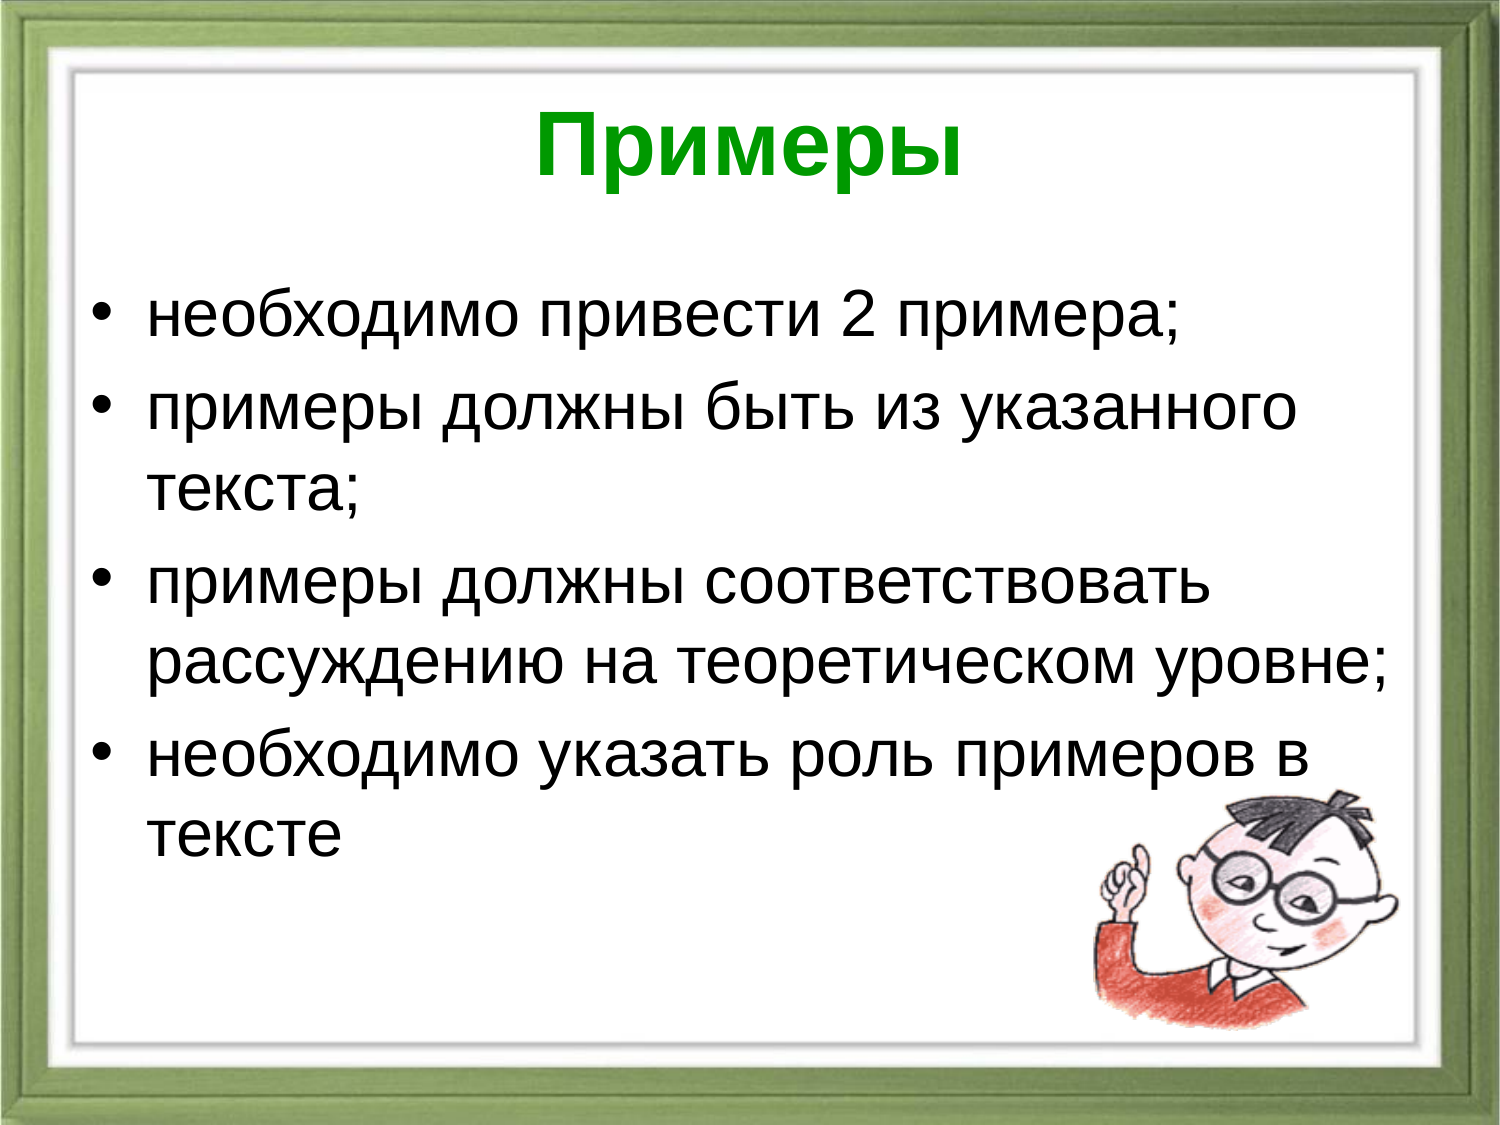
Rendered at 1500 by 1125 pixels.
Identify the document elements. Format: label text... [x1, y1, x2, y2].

list необходимо привести 2 примера; примеры должны быть из указанного текста; примеры должны соответствовать рассуждению на теоретическом уровне; необходимо указать роль примеров в тексте [74, 262, 1426, 1006]
picture [0, 0, 1500, 1125]
title Примеры [74, 44, 1426, 233]
